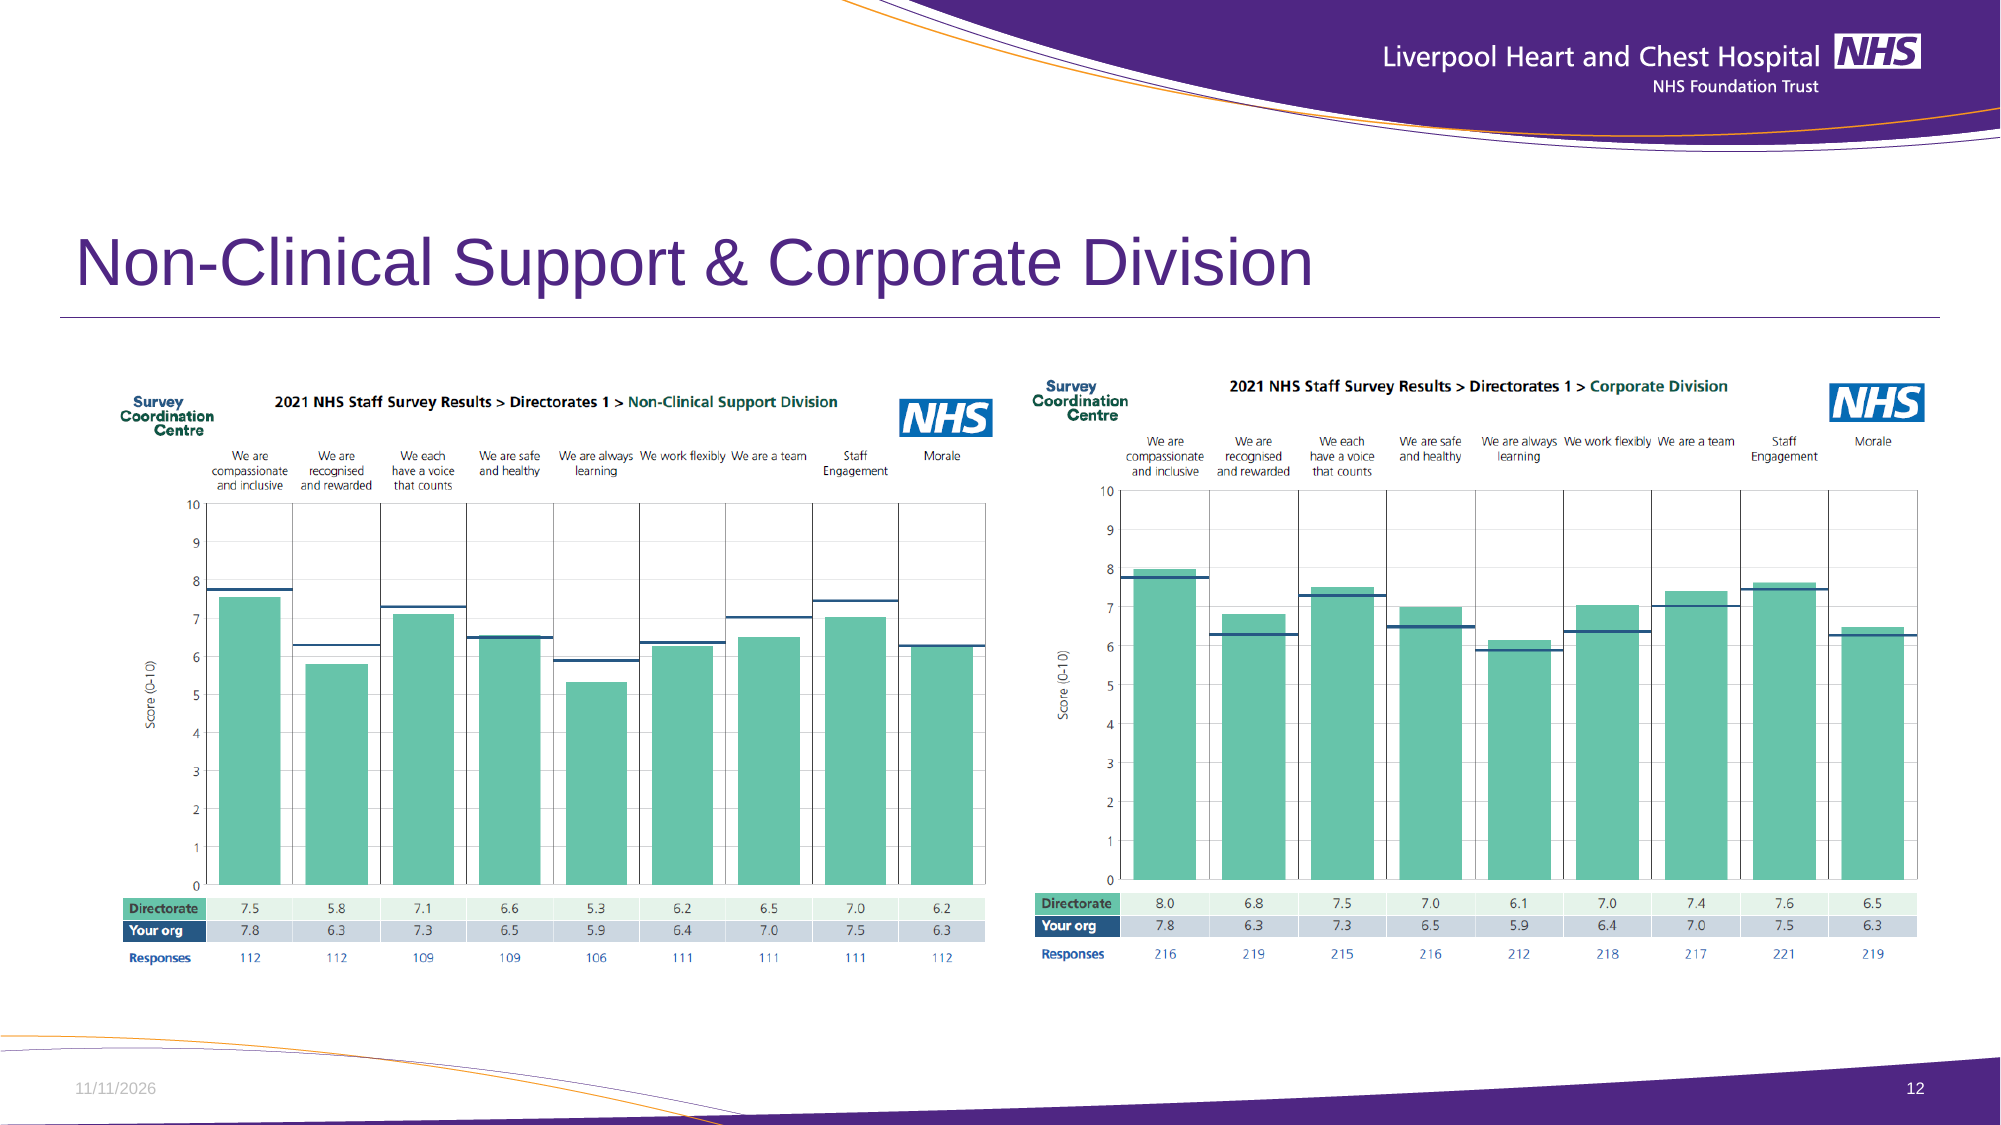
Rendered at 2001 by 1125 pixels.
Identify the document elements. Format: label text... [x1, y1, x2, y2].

slide_number 12 [1489, 1058, 1940, 1118]
picture [0, 0, 2001, 1125]
title Non-Clinical Support & Corporate Division [60, 169, 1940, 308]
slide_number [60, 1058, 511, 1118]
